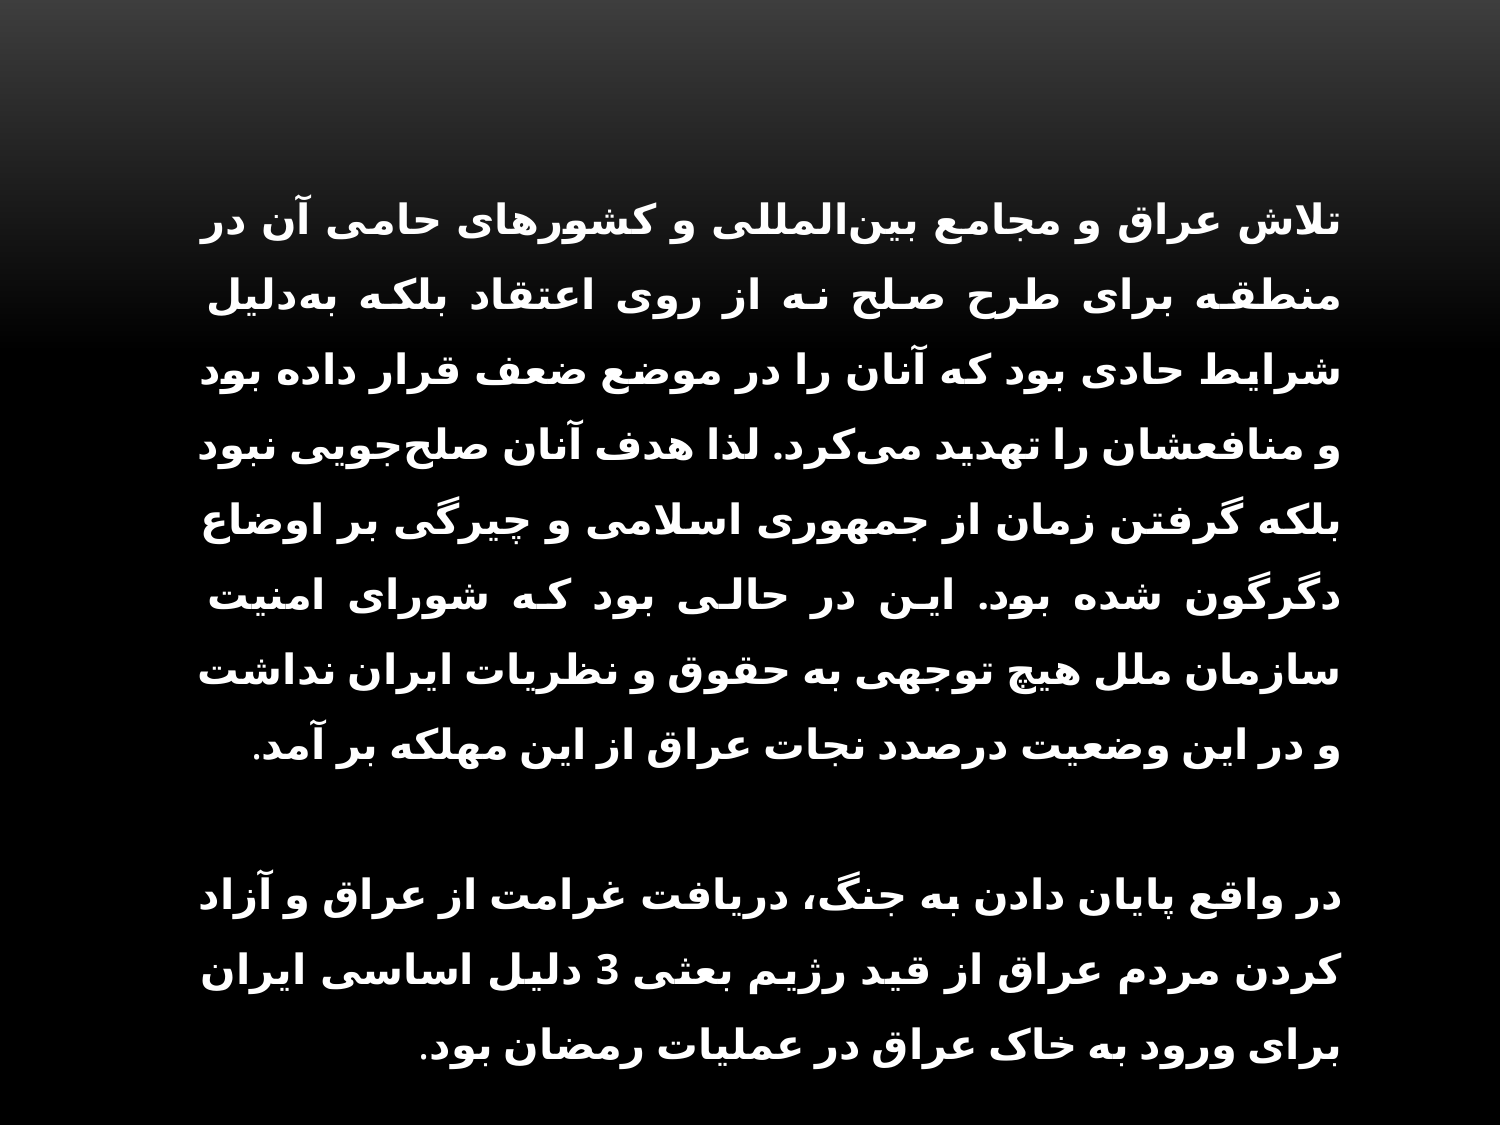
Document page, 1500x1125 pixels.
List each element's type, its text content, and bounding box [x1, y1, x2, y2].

text_box تلاش عراق و مجامع بین‌المللی و کشورهای حامی آن در منطقه برای طرح صلح نه از روی اعتقاد بلکه به‌دلیل شرایط حادی بود که آنان را در موضع ضعف قرار داده بود و منافعشان را تهدید می‌کرد. لذا هدف آنان صلح‌جویی نبود بلکه گرفتن زمان از جمهوری اسلامی و چیرگی بر ‌اوضاع دگرگون شده بود. این در حالی بود که شورای امنیت سازمان ملل هیچ توجهی به حقوق و نظریات ایران نداشت و در این وضعیت درصدد نجات عراق از این مهلکه بر آمد. در واقع پایان دادن به جنگ، دریافت غرامت از عراق و آزاد کردن مردم عراق از قید رژیم بعثی 3 دلیل اساسی ایران برای ورود به خاک عراق در عملیات رمضان بود. [182, 160, 1358, 1076]
